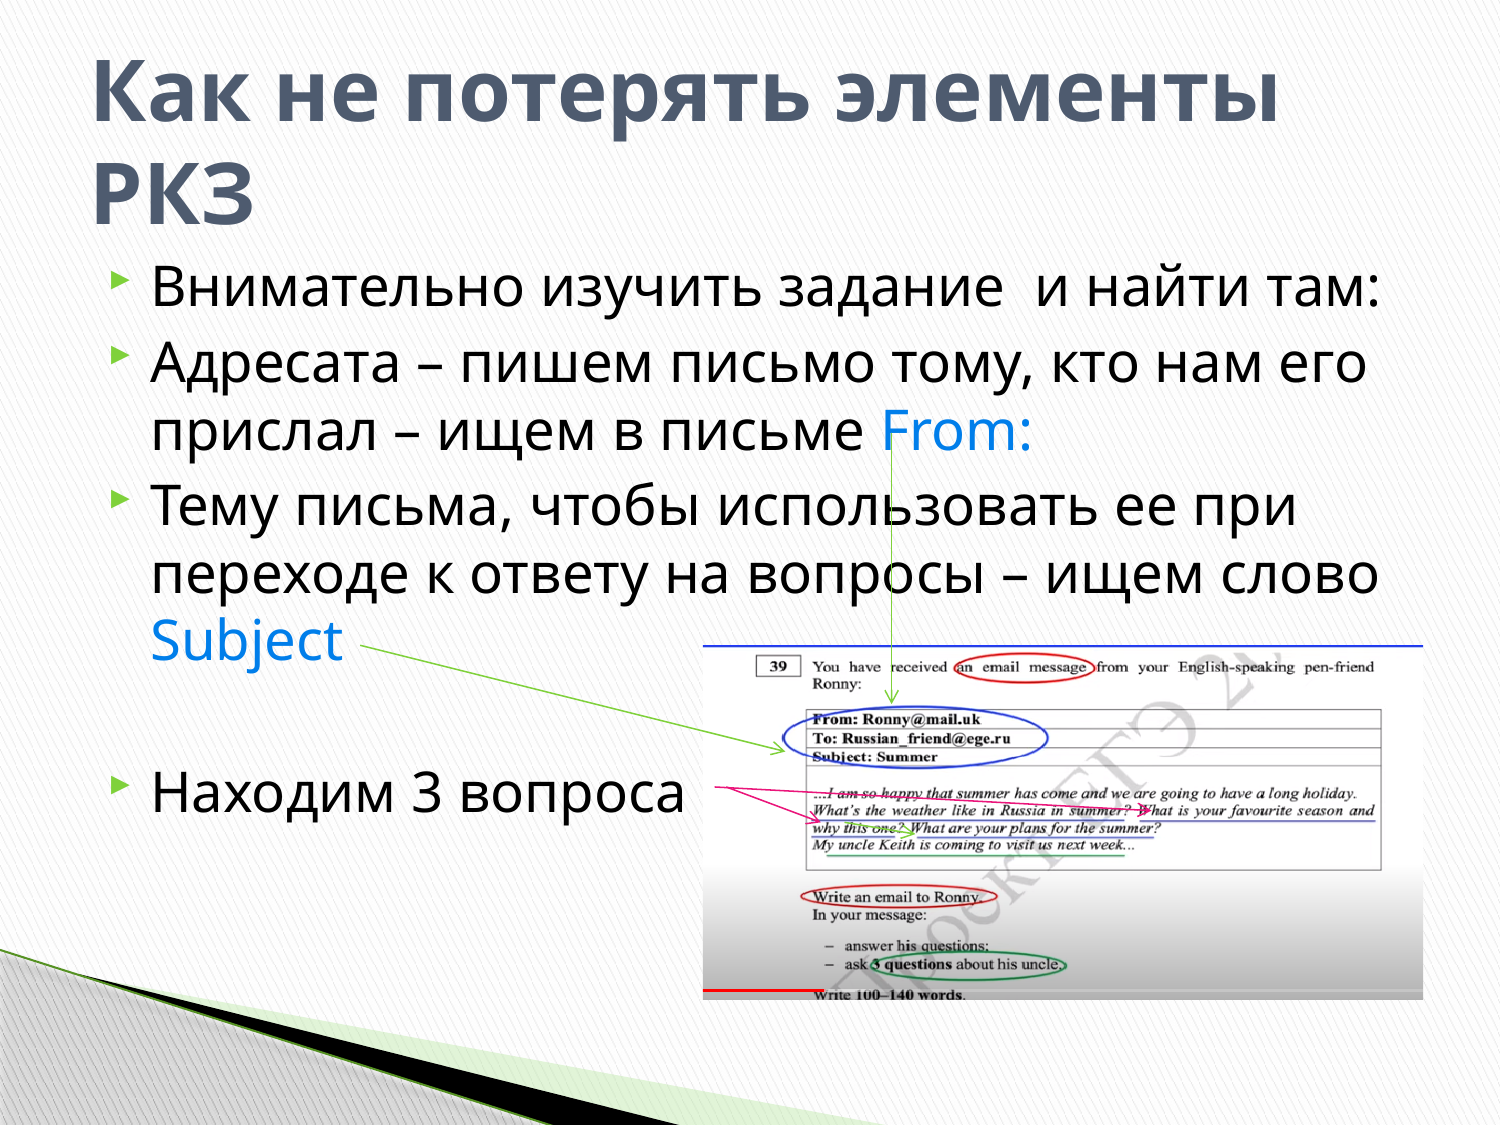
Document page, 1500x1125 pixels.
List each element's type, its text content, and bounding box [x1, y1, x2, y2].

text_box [714, 786, 1152, 811]
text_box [359, 645, 786, 752]
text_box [844, 822, 916, 835]
list Внимательно изучить задание и найти там: Адресата – пишем письмо тому, кто нам его прислал – ищем в письме From: Тему письма, чтобы использовать ее при переходе к ответу на вопросы – ищем слово Subject Находим 3 вопроса [74, 242, 1426, 986]
title Как не потерять элементы РКЗ [75, 45, 1425, 233]
picture [702, 645, 1424, 1000]
